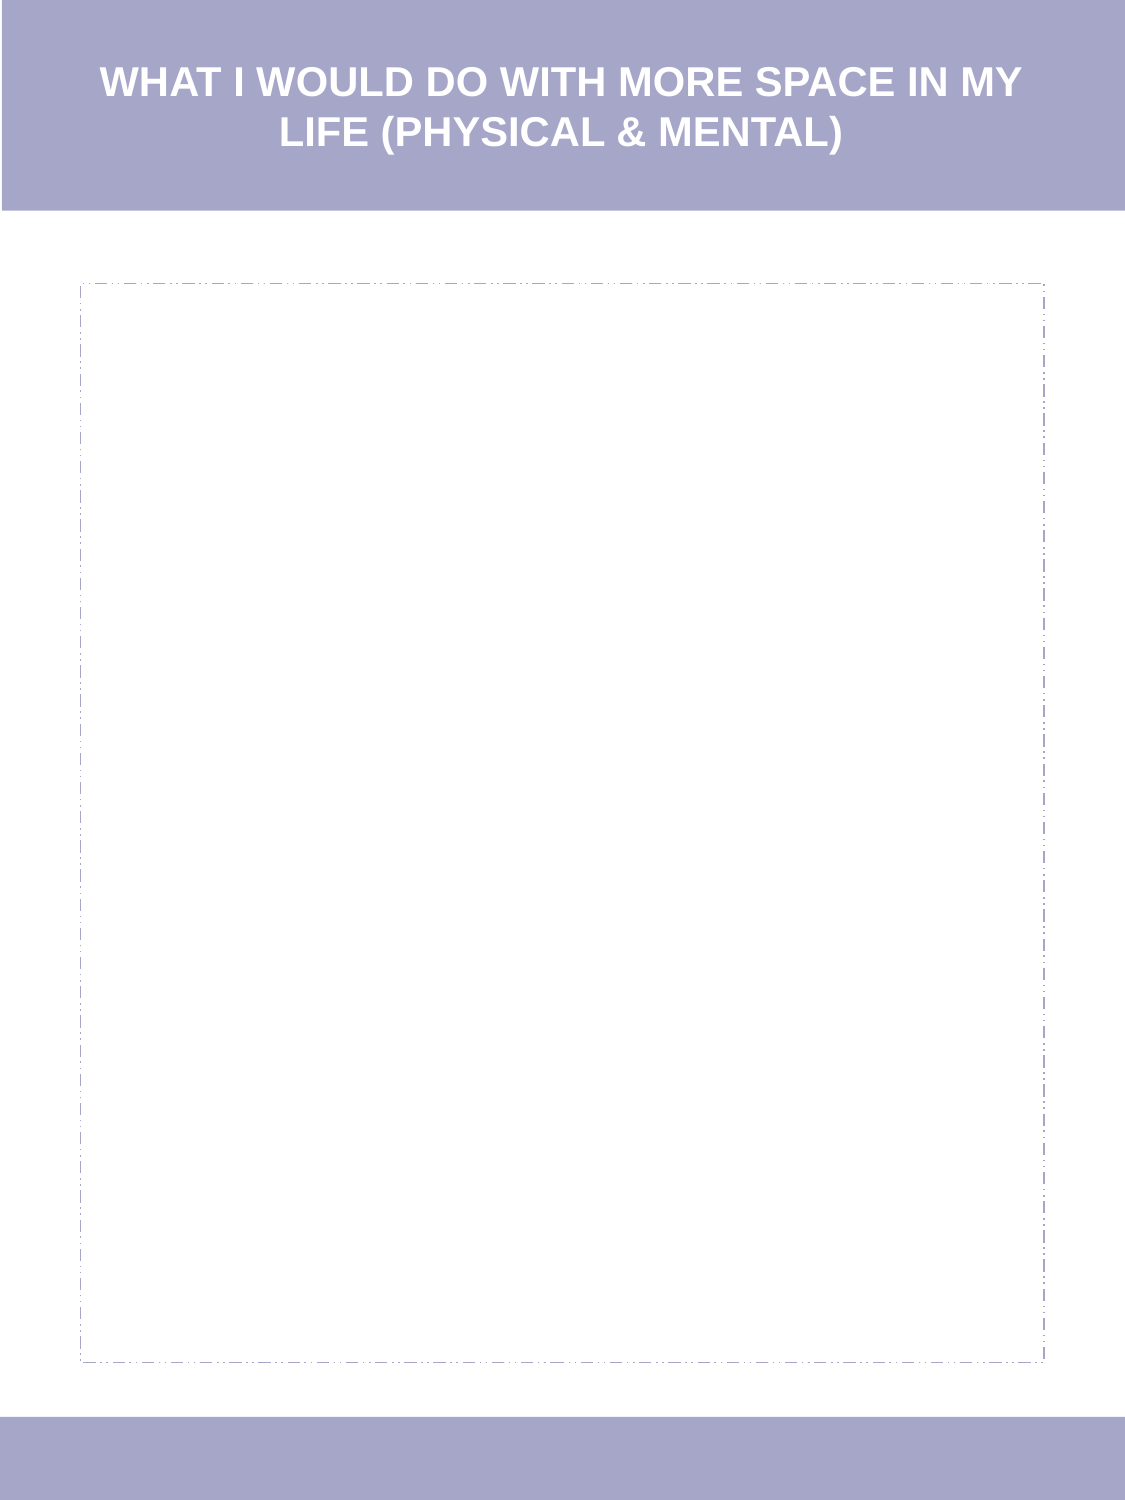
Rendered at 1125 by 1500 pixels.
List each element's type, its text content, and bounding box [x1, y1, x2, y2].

text_box [79, 281, 1046, 1365]
text_box [0, 0, 1125, 213]
text_box WHAT I WOULD DO WITH MORE SPACE IN MY LIFE (PHYSICAL & MENTAL) [79, 47, 1043, 163]
text_box [0, 1415, 1125, 1500]
